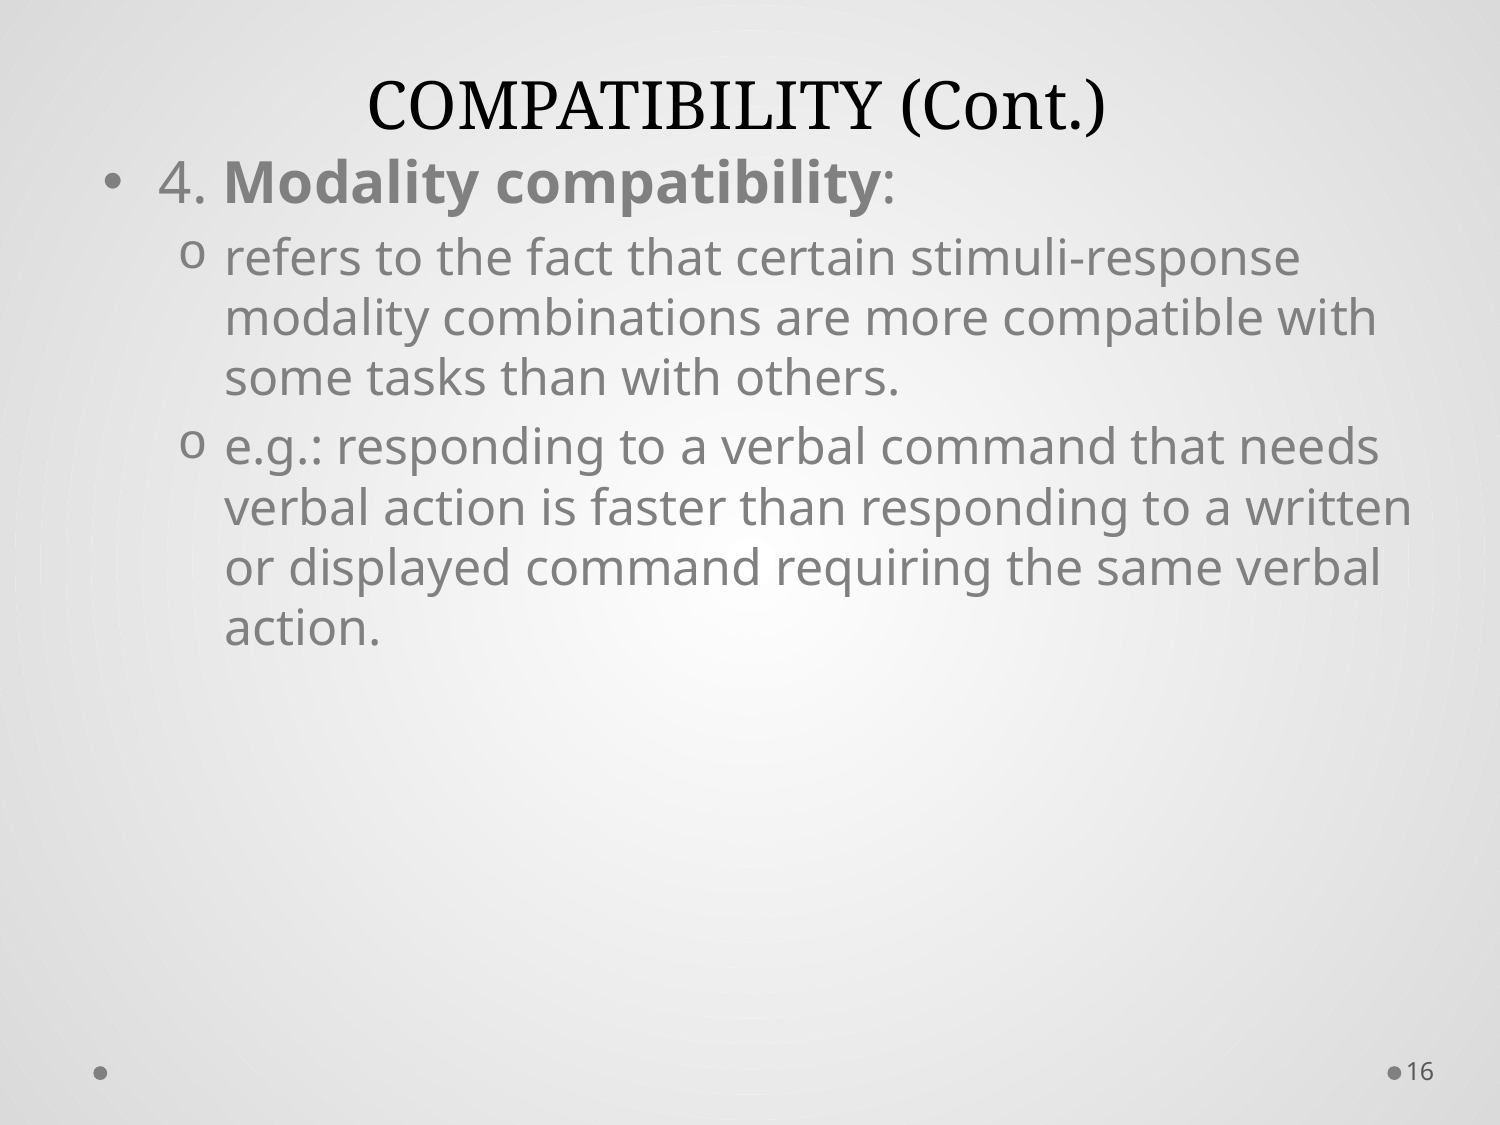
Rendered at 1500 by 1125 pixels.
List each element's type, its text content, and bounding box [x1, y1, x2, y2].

slide_number 16 [1401, 1042, 1494, 1103]
title COMPATIBILITY (Cont.) [62, 50, 1413, 150]
list 4. Modality compatibility: refers to the fact that certain stimuli-response modality combinations are more compatible with some tasks than with others. e.g.: responding to a verbal command that needs verbal action is faster than responding to a written or displayed command requiring the same verbal action. [87, 137, 1438, 1100]
